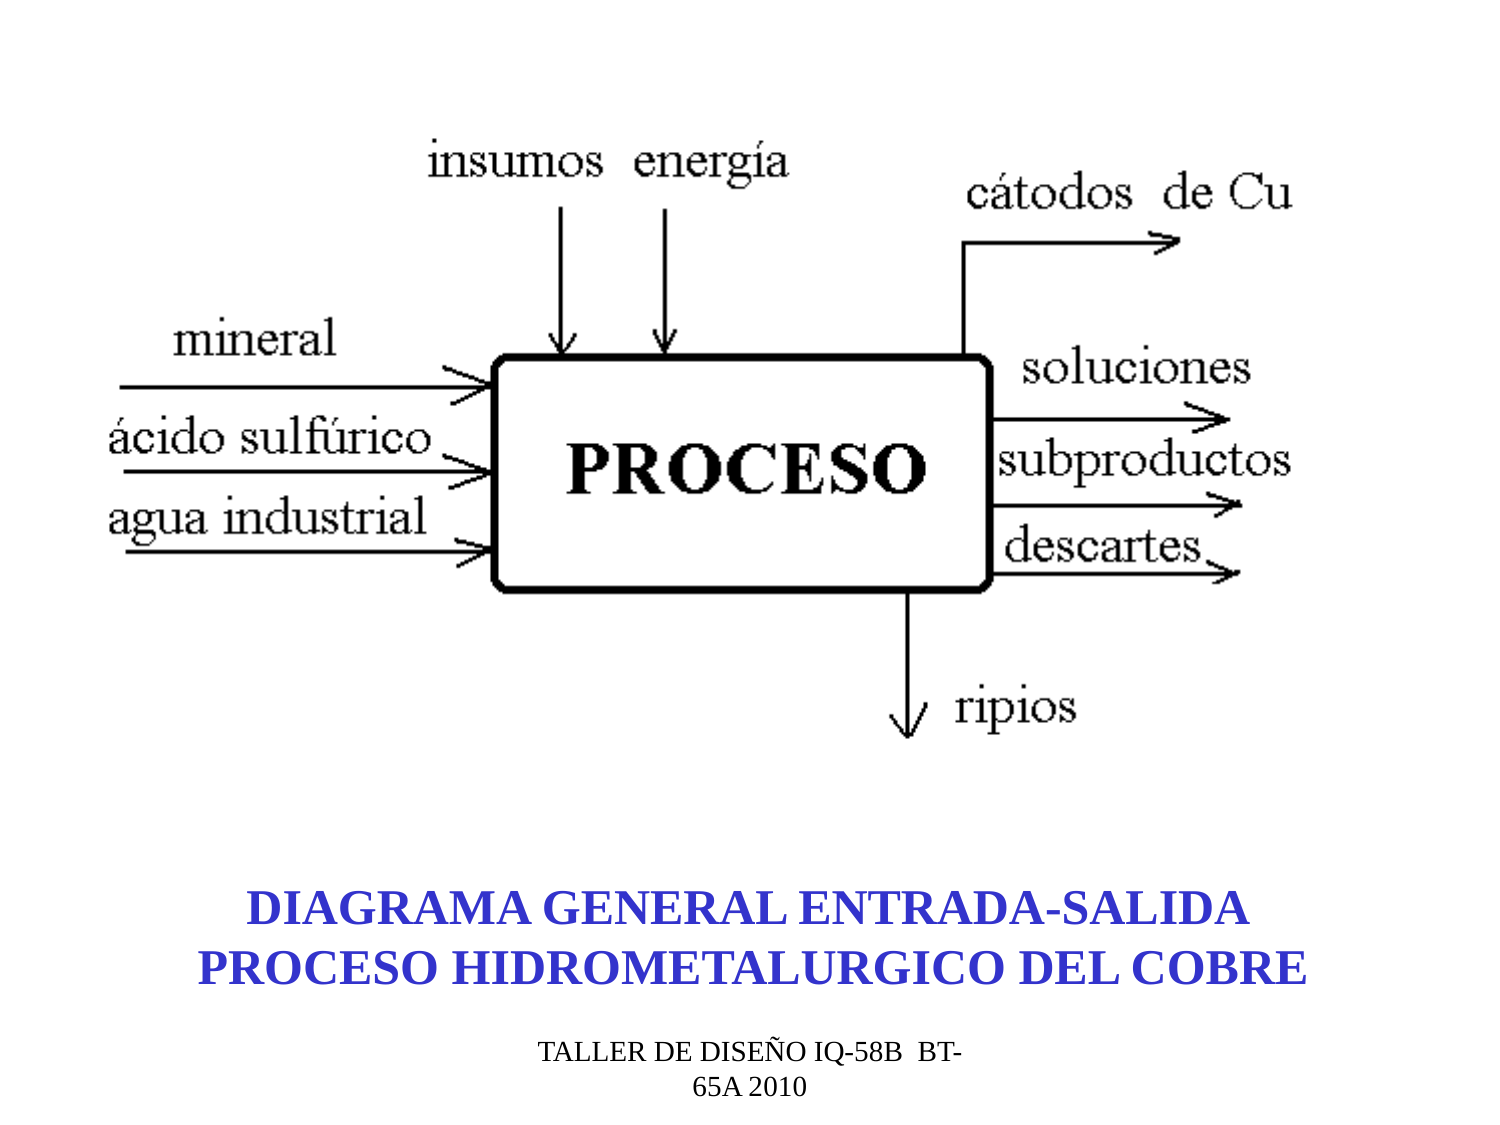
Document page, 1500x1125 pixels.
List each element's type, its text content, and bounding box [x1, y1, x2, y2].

title DIAGRAMA GENERAL ENTRADA-SALIDA PROCESO HIDROMETALURGICO DEL COBRE [159, 857, 1348, 1071]
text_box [64, 99, 1363, 778]
footer TALLER DE DISEÑO IQ-58B BT-65A 2010 [512, 1024, 988, 1101]
